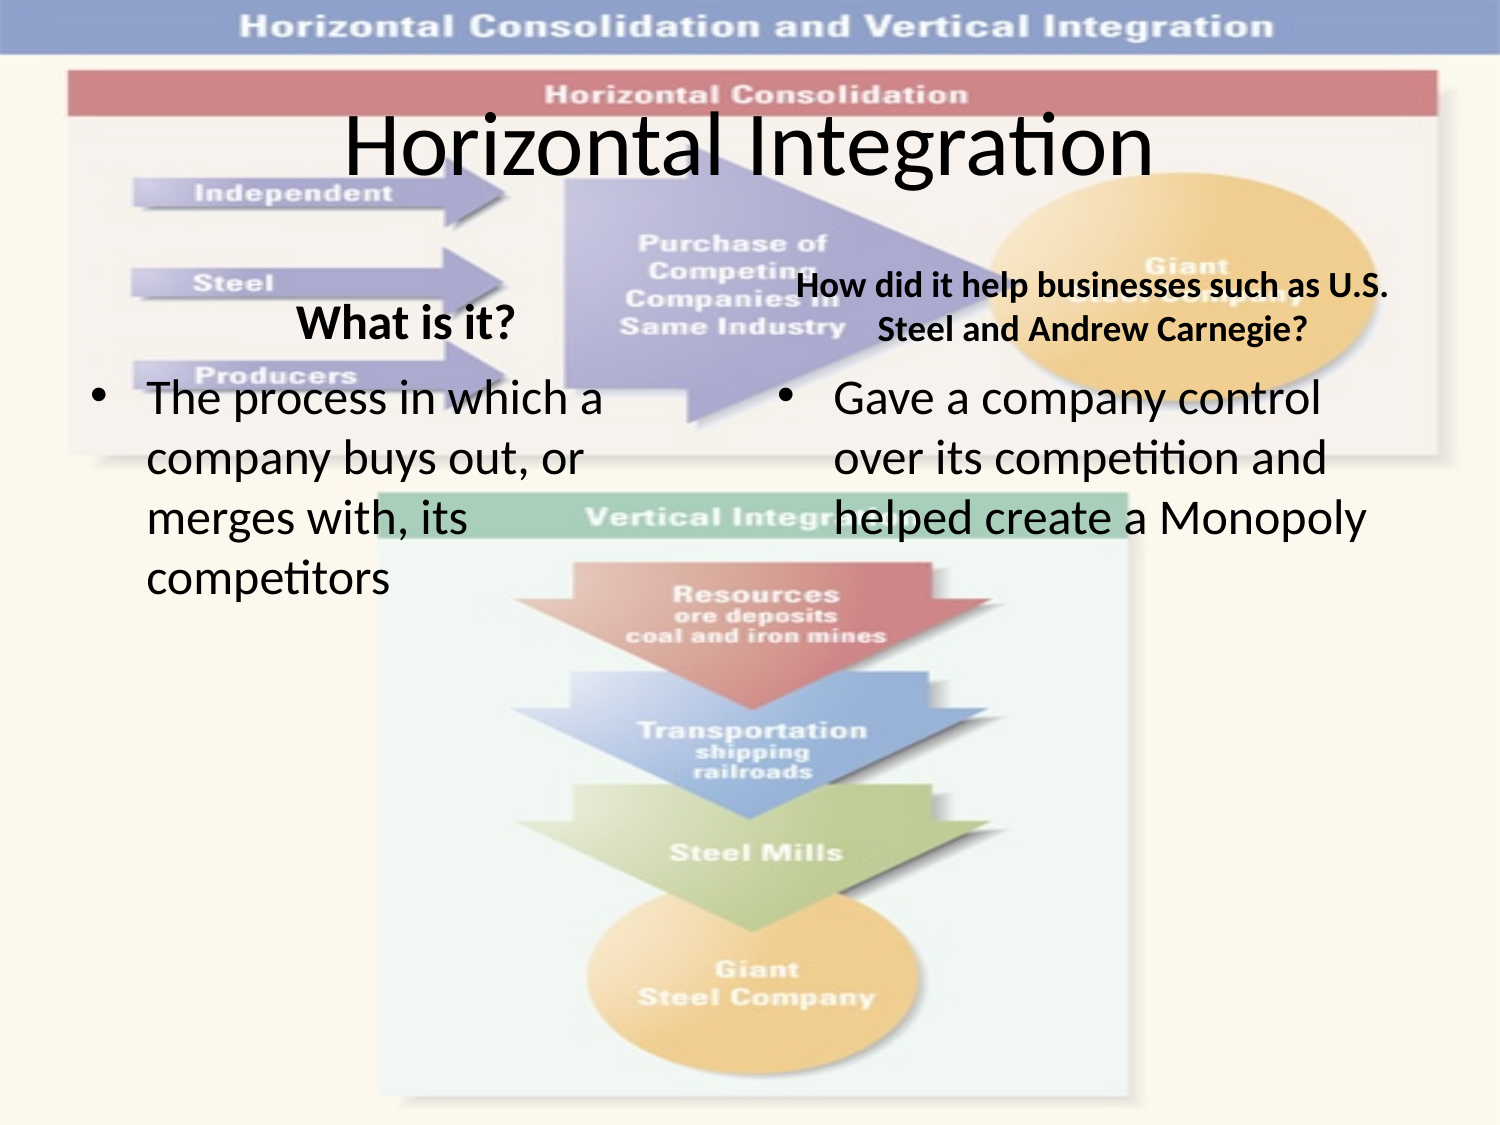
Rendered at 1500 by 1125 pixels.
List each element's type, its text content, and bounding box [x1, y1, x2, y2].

list The process in which a company buys out, or merges with, its competitors [75, 356, 738, 1005]
list Gave a company control over its competition and helped create a Monopoly [761, 356, 1425, 1005]
list What is it? [75, 251, 738, 356]
title Horizontal Integration [75, 45, 1425, 233]
list How did it help businesses such as U.S. Steel and Andrew Carnegie? [761, 251, 1425, 356]
